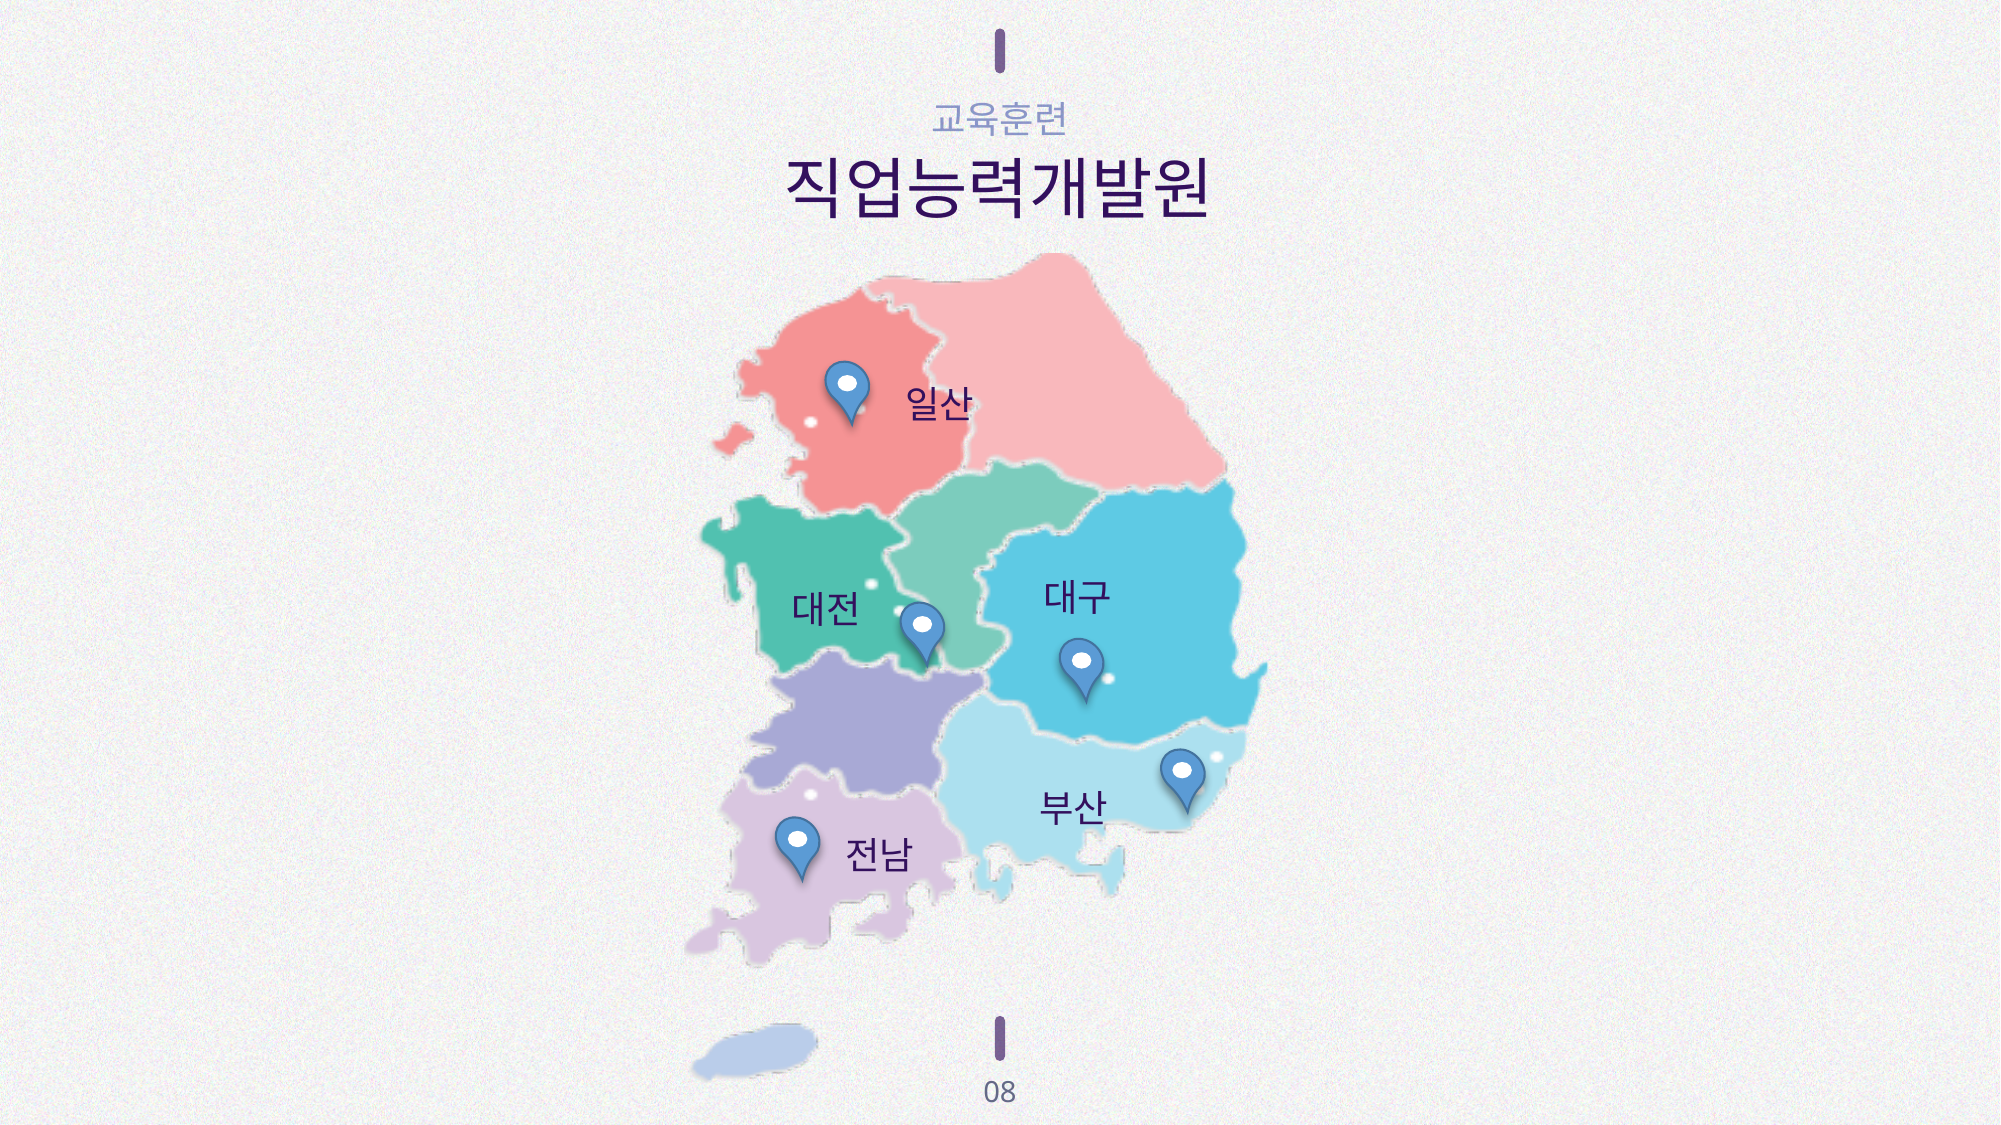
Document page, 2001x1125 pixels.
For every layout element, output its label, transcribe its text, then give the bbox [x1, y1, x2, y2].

text_box 직업능력개발원 [768, 131, 1229, 235]
text_box 교육훈련 [916, 84, 1084, 131]
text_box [684, 253, 1317, 1114]
picture [0, 0, 2001, 1125]
